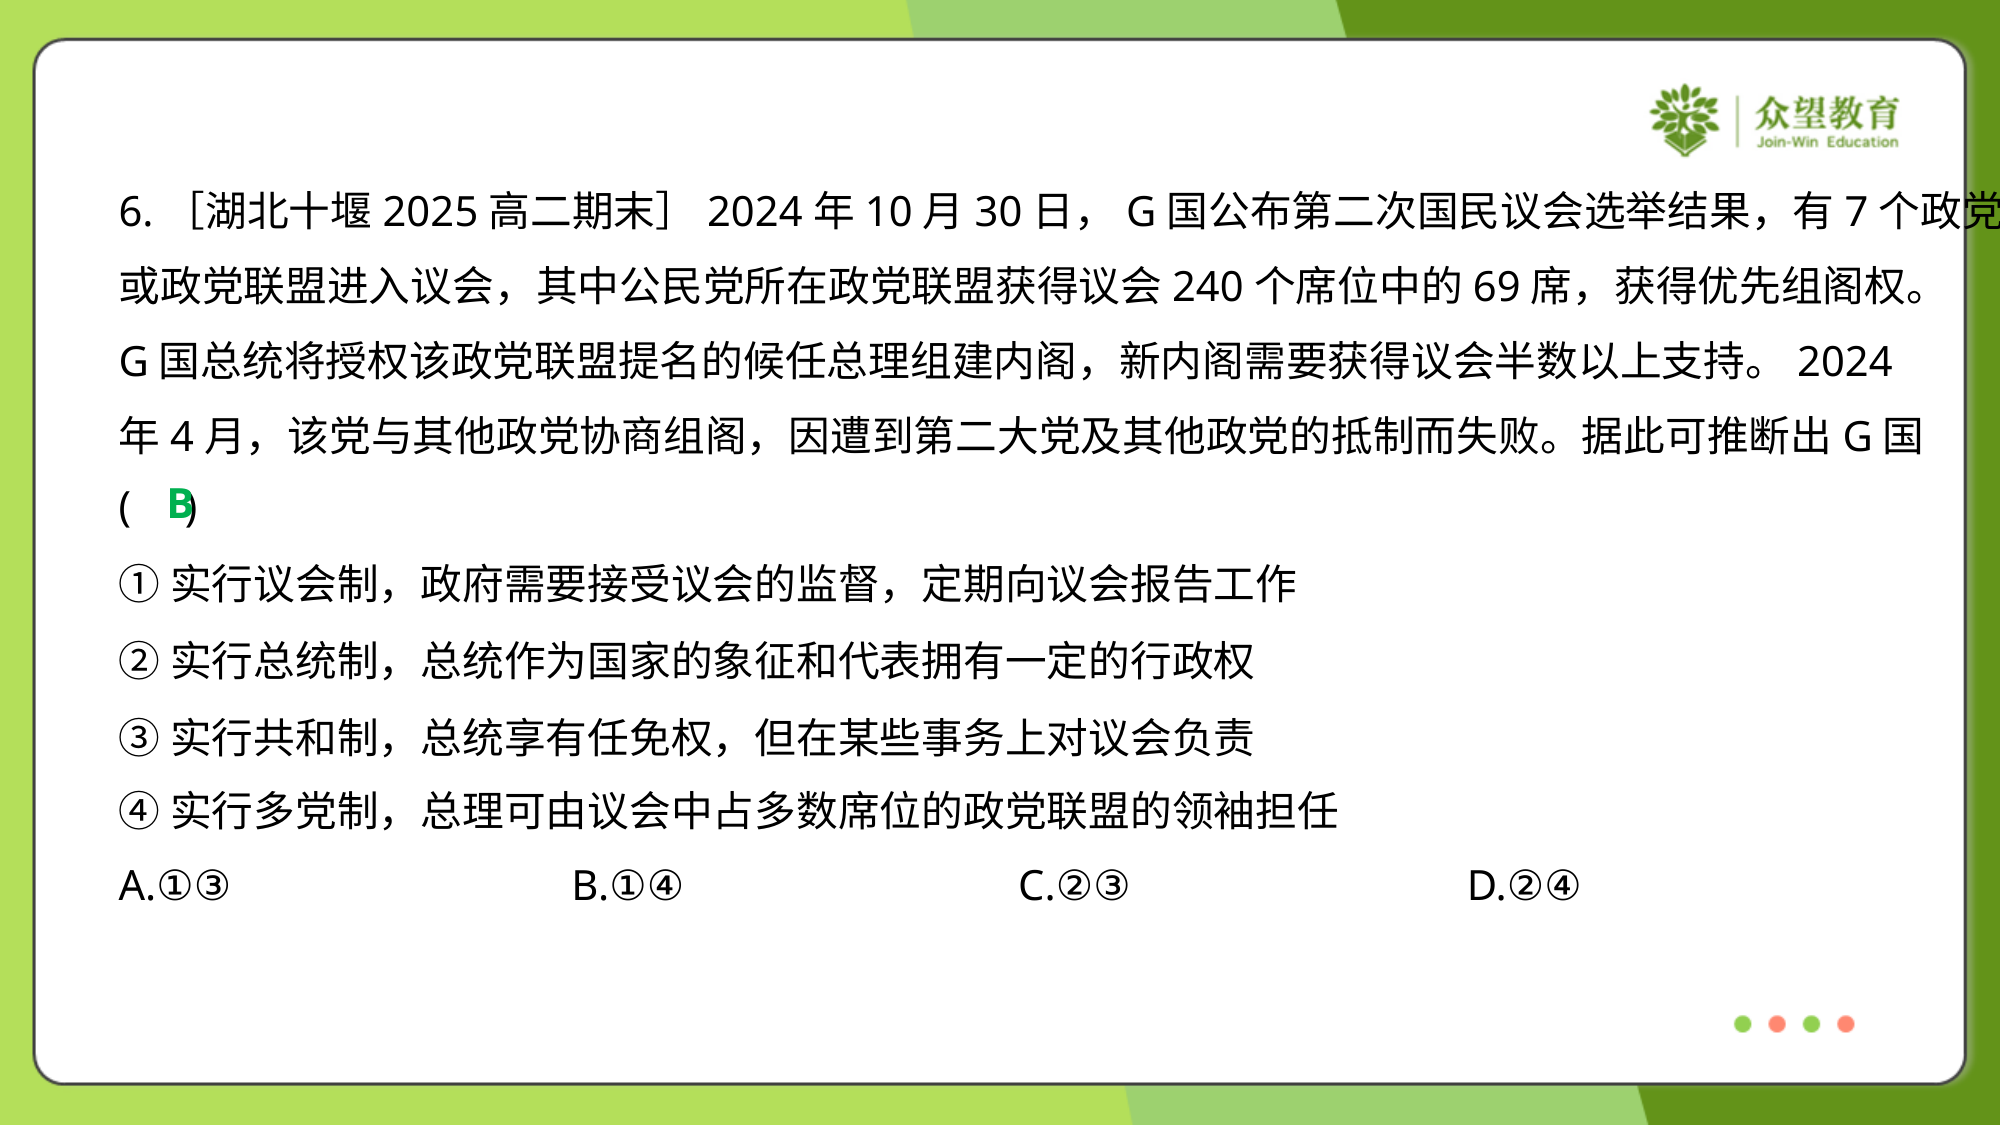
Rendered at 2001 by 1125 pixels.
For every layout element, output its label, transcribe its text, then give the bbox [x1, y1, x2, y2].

text_box B [151, 456, 210, 521]
text_box ①实行议会制，政府需要接受议会的监督，定期向议会报告工作 ②实行总统制，总统作为国家的象征和代表拥有一定的行政权 ③实行共和制，总统享有任免权，但在某些事务上对议会负责 ④实行多党制，总理可由议会中占多数席位的政党联盟的领袖担任 [118, 532, 1883, 828]
text_box 6.［湖北十堰2025高二期末］2024年10月30日，G国公布第二次国民议会选举结果，有7个政党 或政党联盟进入议会，其中公民党所在政党联盟获得议会240个席位中的69席，获得优先组阁权。 G国总统将授权该政党联盟提名的候任总理组建内阁，新内阁需要获得议会半数以上支持。2024 年4月，该党与其他政党协商组阁，因遭到第二大党及其他政党的抵制而失败。据此可推断出G国 ( ) [118, 159, 1883, 523]
picture [0, 0, 2000, 1125]
text_box A.①③ B.①④ C.②③ D.②④ [118, 834, 1883, 901]
